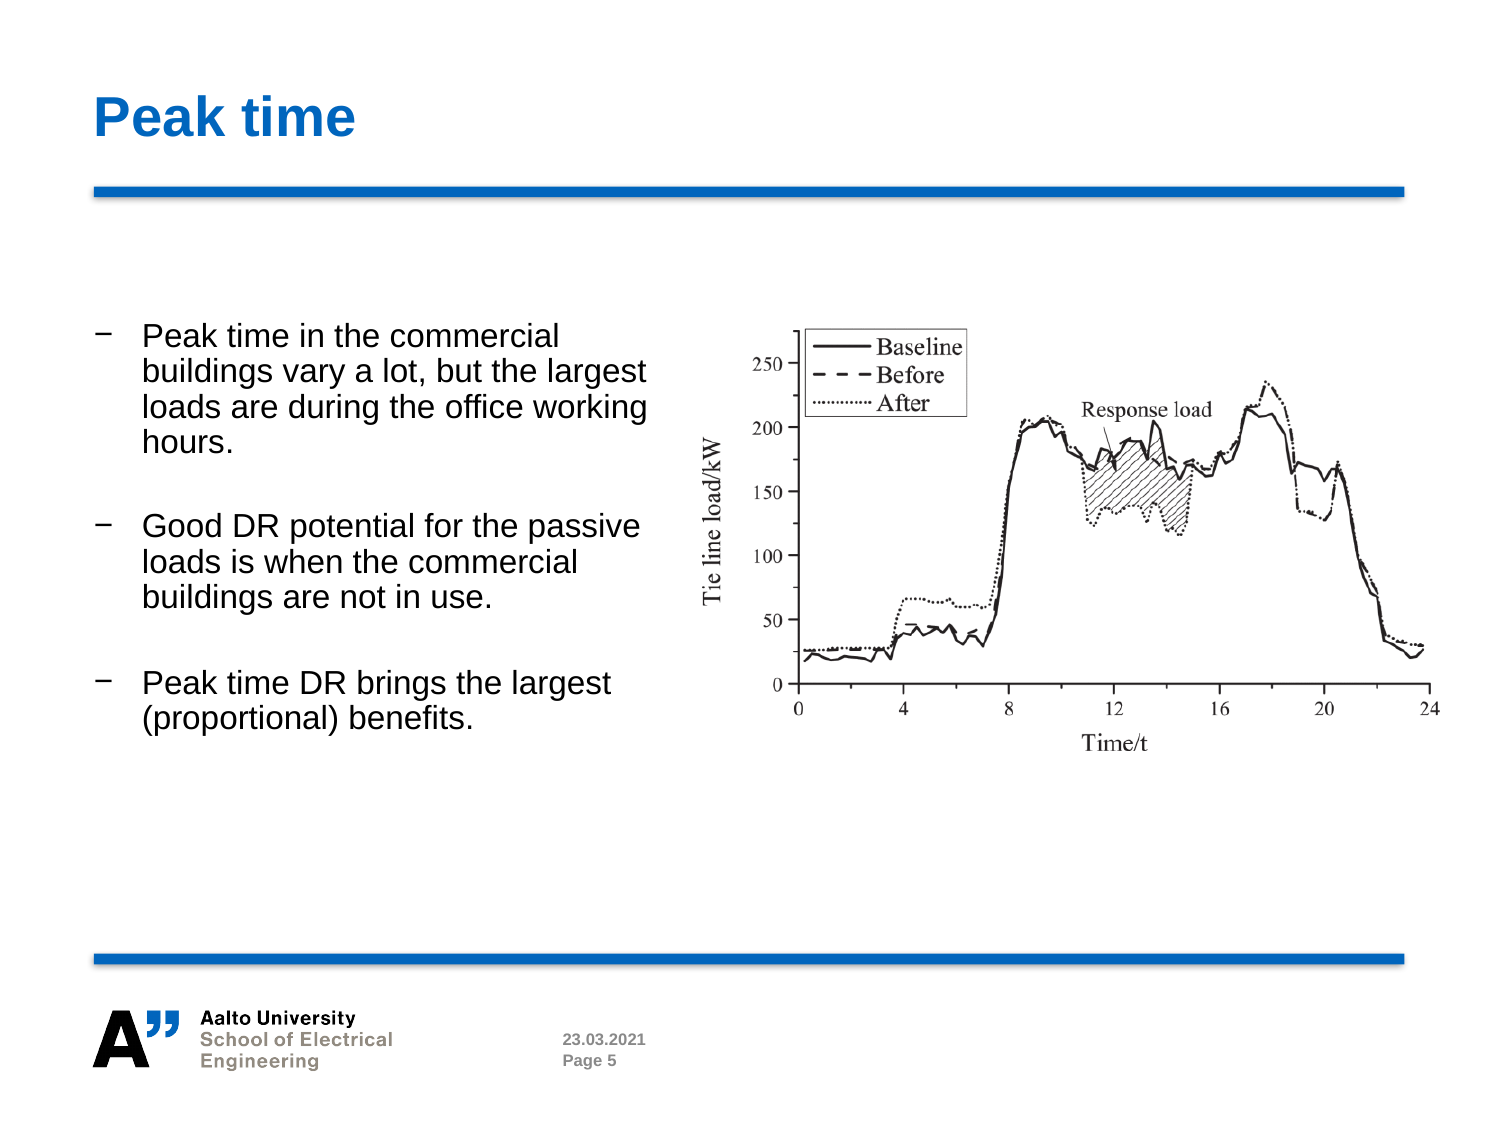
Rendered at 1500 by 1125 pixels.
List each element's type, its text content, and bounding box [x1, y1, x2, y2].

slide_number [562, 1029, 816, 1050]
list Peak time in the commercial buildings vary a lot, but the largest loads are during the office working hours. Good DR potential for the passive loads is when the commercial buildings are not in use. Peak time DR brings the largest (proportional) benefits. [93, 276, 686, 955]
picture [35, 953, 449, 1125]
picture [702, 325, 1441, 751]
slide_number Page 5 [562, 1050, 816, 1071]
title Peak time [93, 80, 1369, 228]
